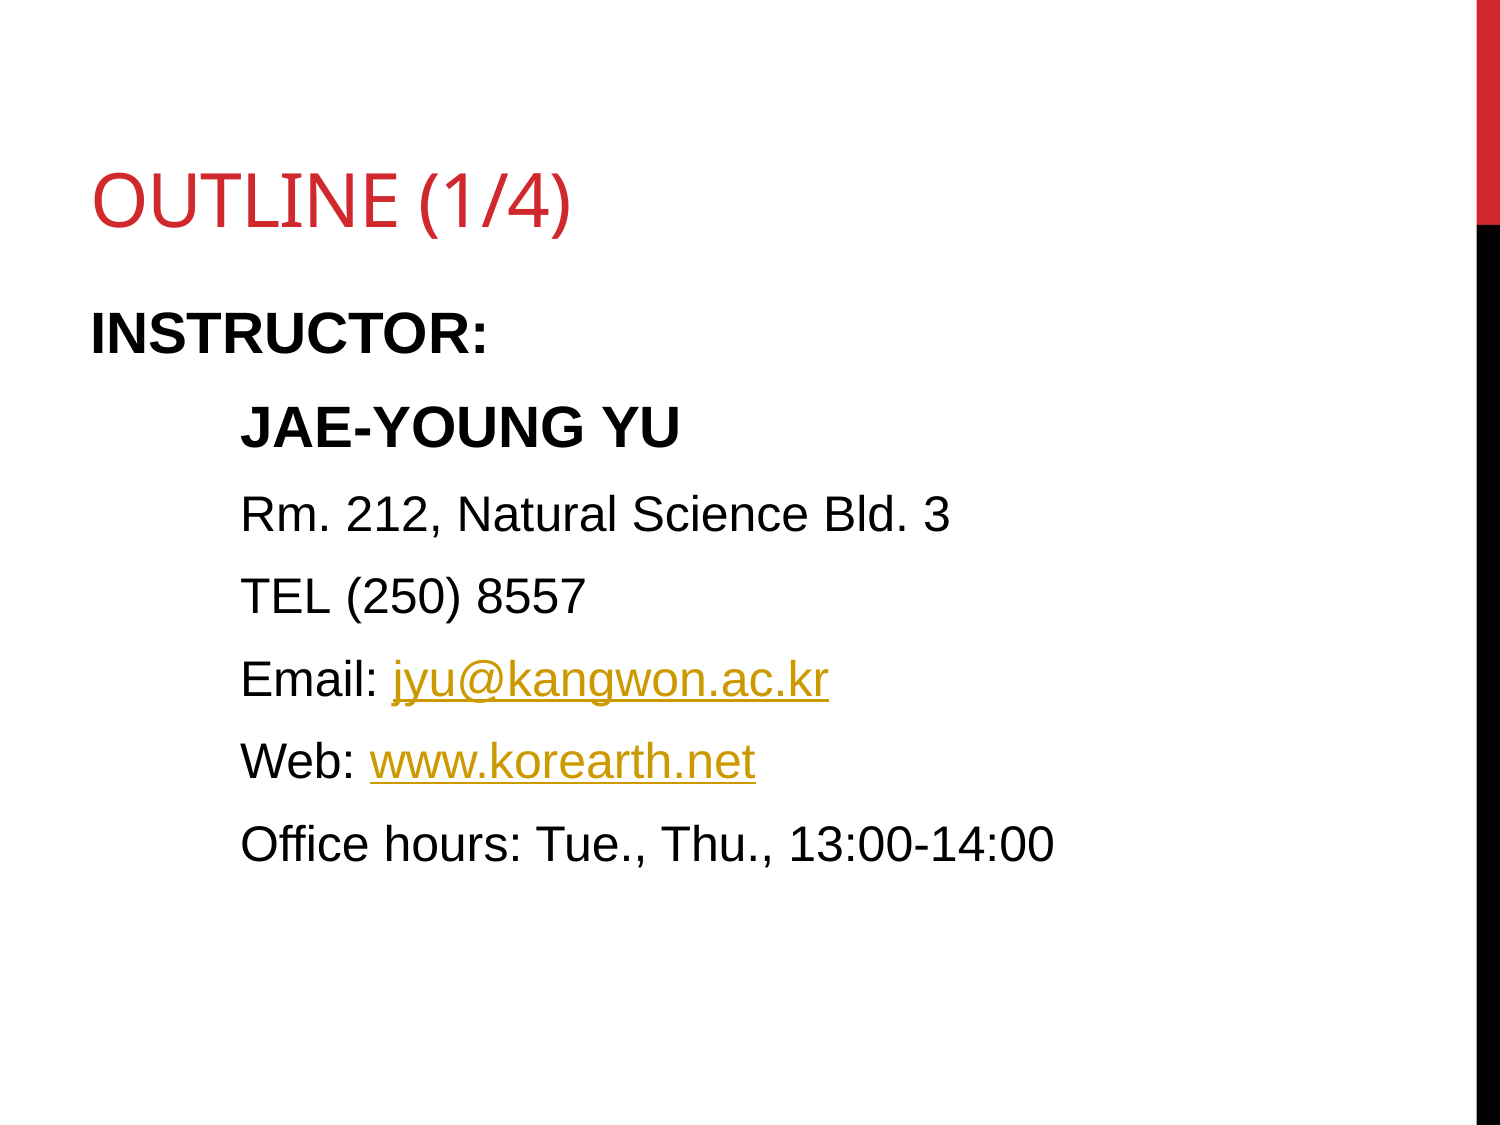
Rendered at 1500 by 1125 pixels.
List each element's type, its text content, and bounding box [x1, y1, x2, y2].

title Outline (1/4) [75, 25, 1025, 250]
list INSTRUCTOR: JAE-YOUNG YU Rm. 212, Natural Science Bld. 3 TEL (250) 8557 Email: jyu@kangwon.ac.kr Web: www.korearth.net Office hours: Tue., Thu., 13:00-14:00 [75, 287, 1325, 1005]
